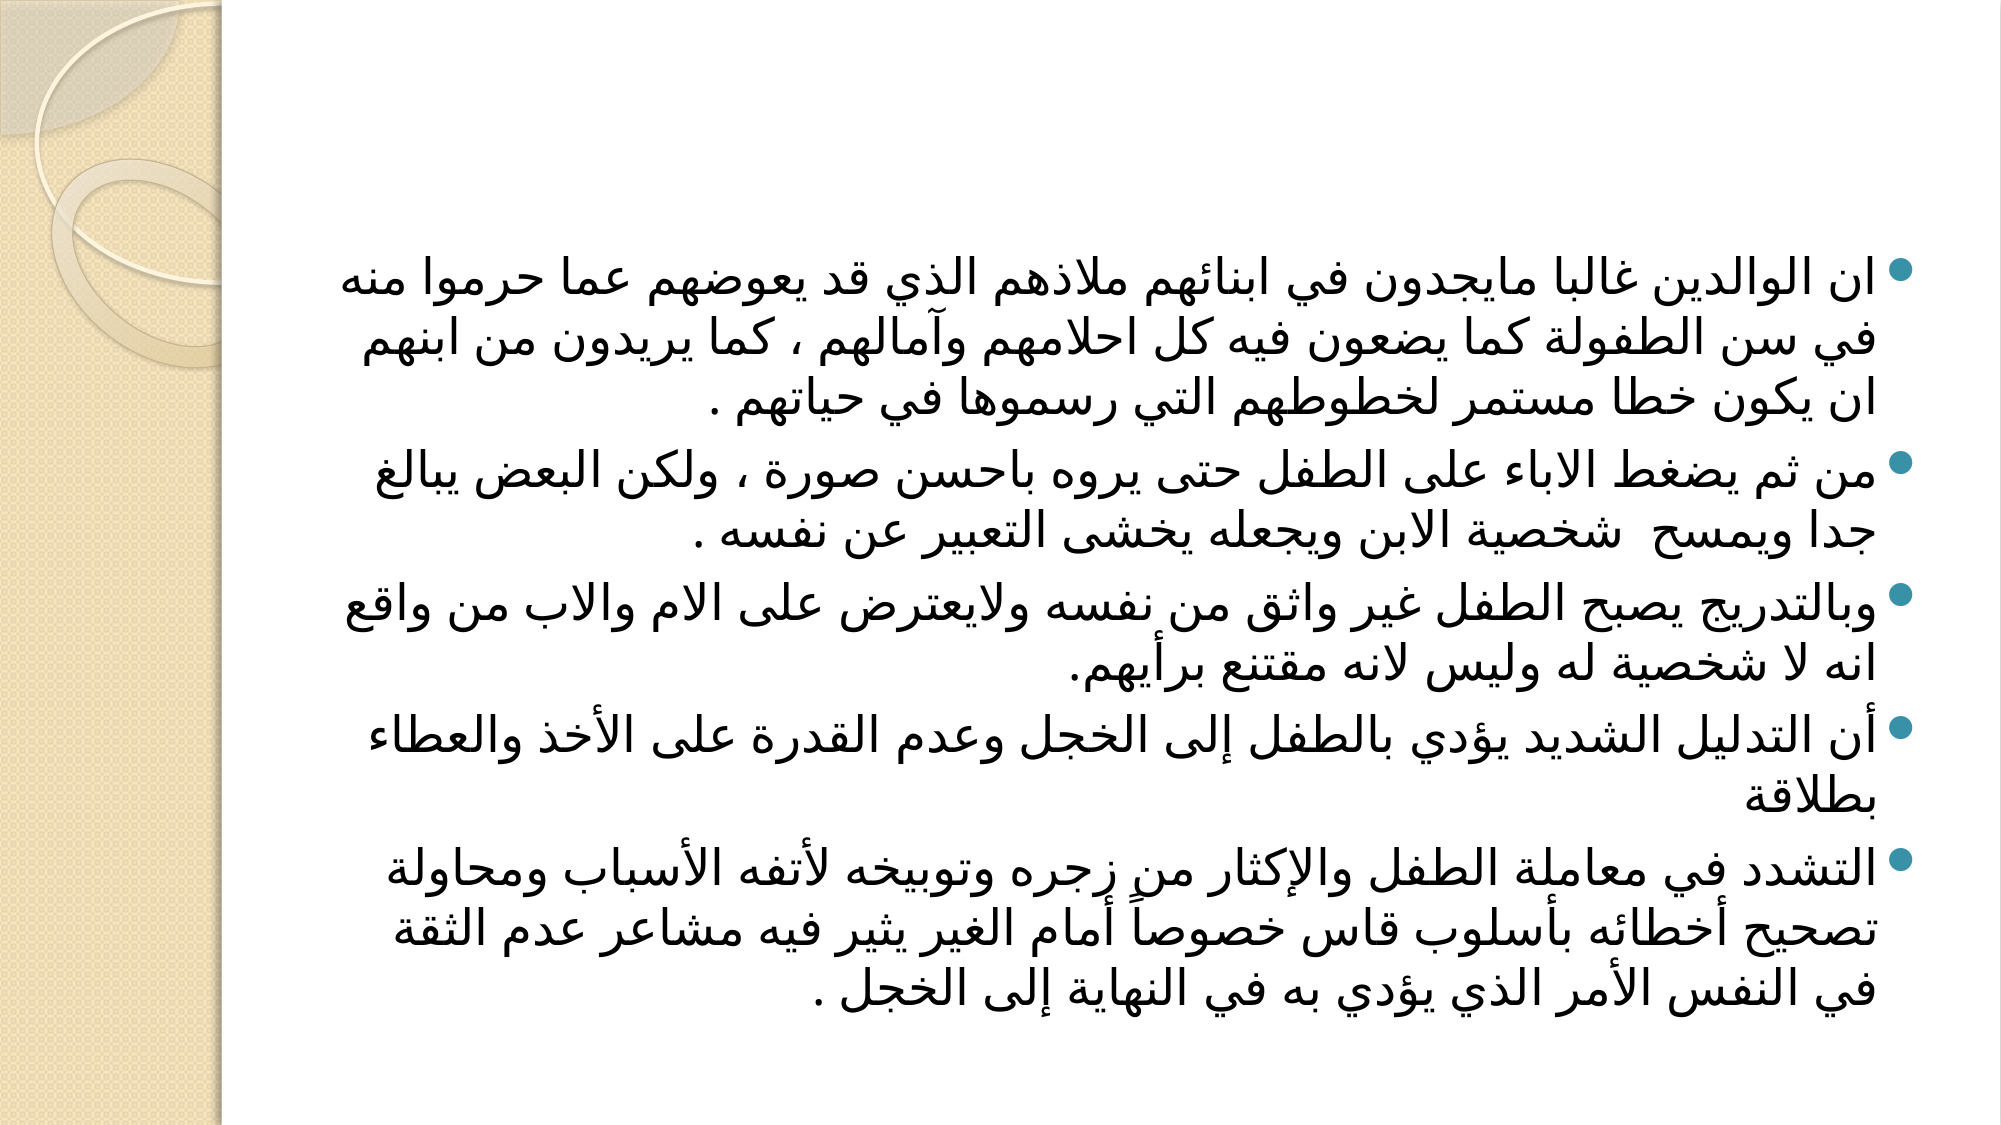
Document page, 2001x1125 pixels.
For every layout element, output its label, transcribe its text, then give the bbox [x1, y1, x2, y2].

list ان الوالدين غالبا مايجدون في ابنائهم ملاذهم الذي قد يعوضهم عما حرموا منه في سن الطفولة كما يضعون فيه كل احلامهم وآمالهم ، كما يريدون من ابنهم ان يكون خطا مستمر لخطوطهم التي رسموها في حياتهم . من ثم يضغط الاباء على الطفل حتى يروه باحسن صورة ، ولكن البعض يبالغ جدا ويمسح شخصية الابن ويجعله يخشى التعبير عن نفسه . وبالتدريج يصبح الطفل غير واثق من نفسه ولايعترض على الام والاب من واقع انه لا شخصية له وليس لانه مقتنع برأيهم. أن التدليل الشديد يؤدي بالطفل إلى الخجل وعدم القدرة على الأخذ والعطاء بطلاقة التشدد في معاملة الطفل والإكثار من زجره وتوبيخه لأتفه الأسباب ومحاولة تصحيح أخطائه بأسلوب قاس خصوصاً أمام الغير يثير فيه مشاعر عدم الثقة في النفس الأمر الذي يؤدي به في النهاية إلى الخجل . [313, 237, 1954, 1025]
